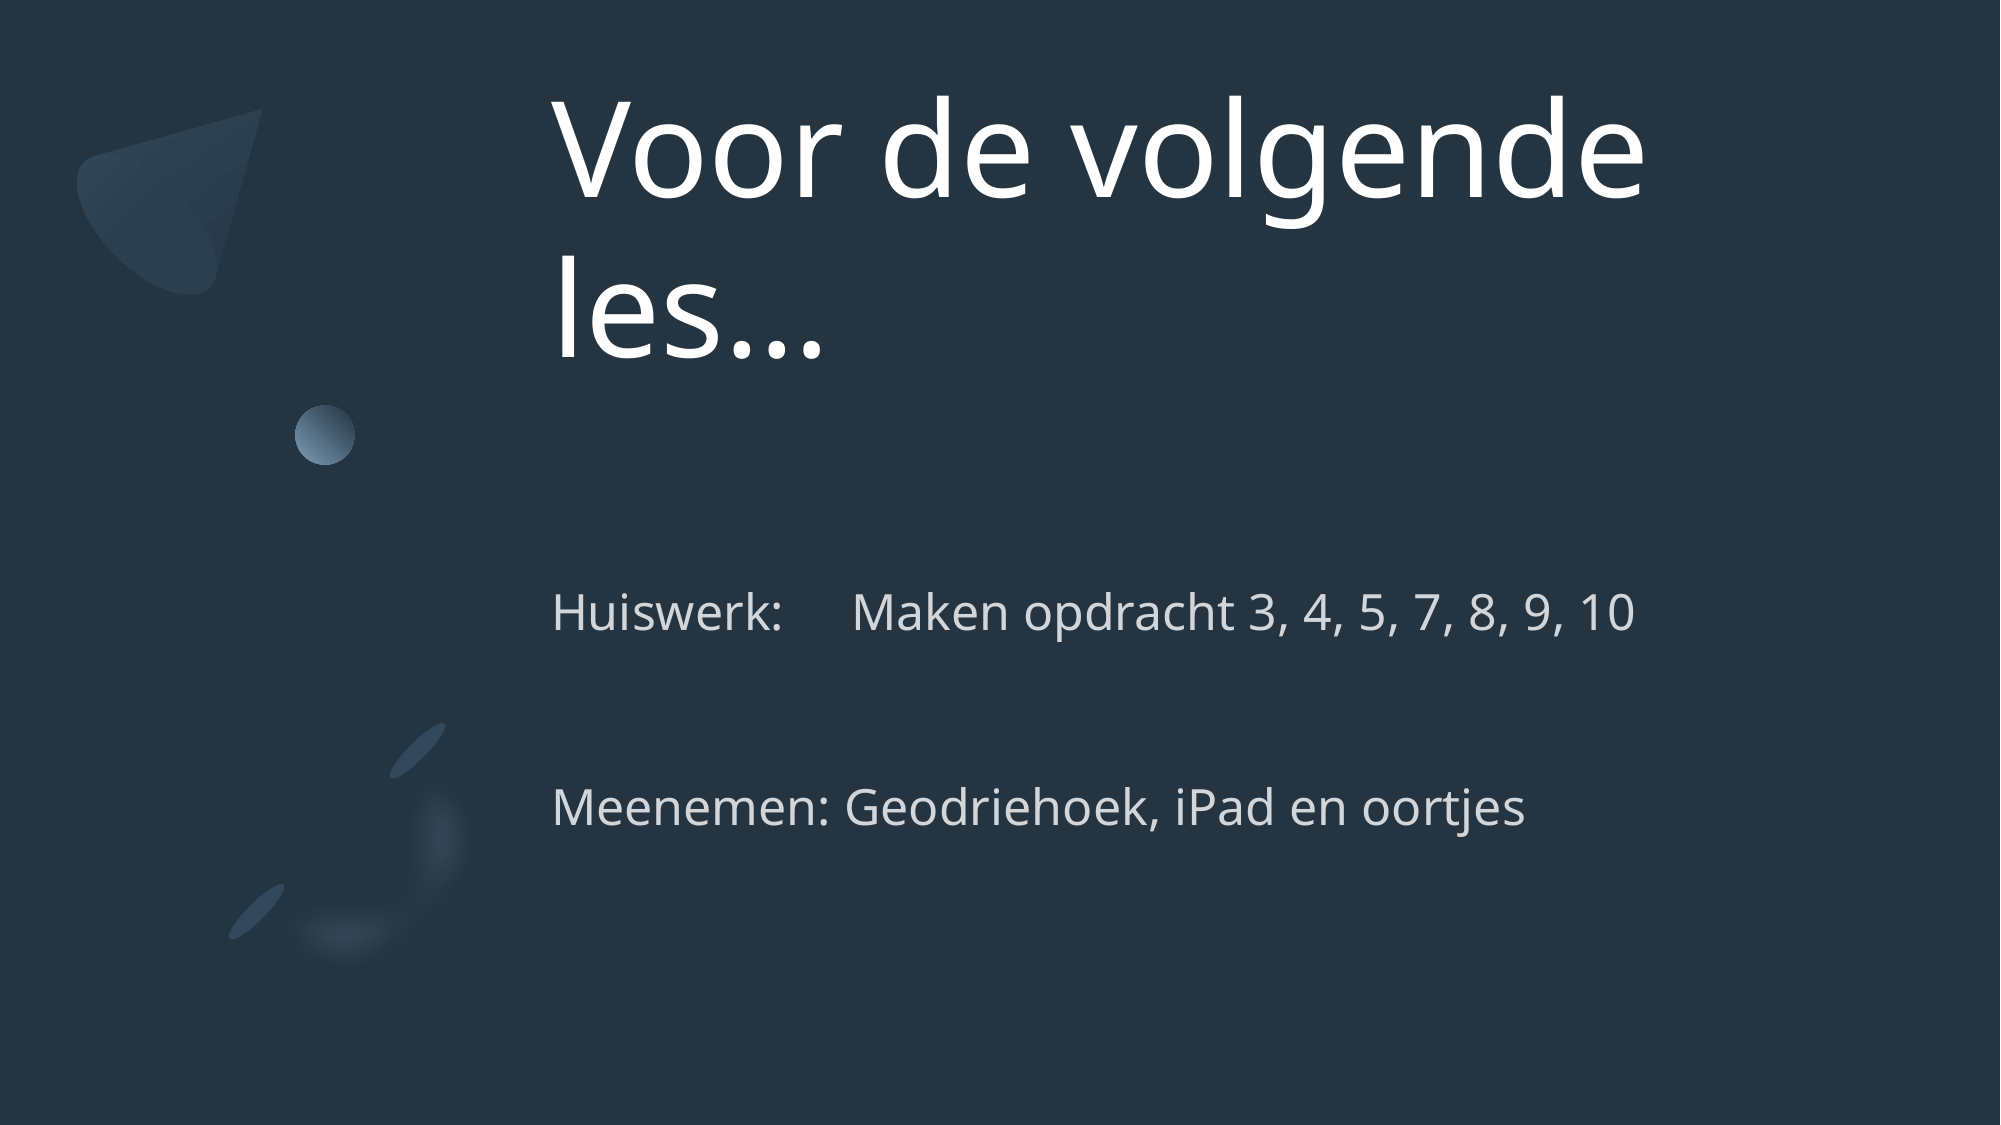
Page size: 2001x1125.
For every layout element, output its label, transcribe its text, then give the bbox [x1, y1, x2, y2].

subtitle Huiswerk: Maken opdracht 3, 4, 5, 7, 8, 9, 10 Meenemen: Geodriehoek, iPad en oortjes [551, 580, 1910, 1000]
title Voor de volgende les… [551, 63, 1910, 549]
